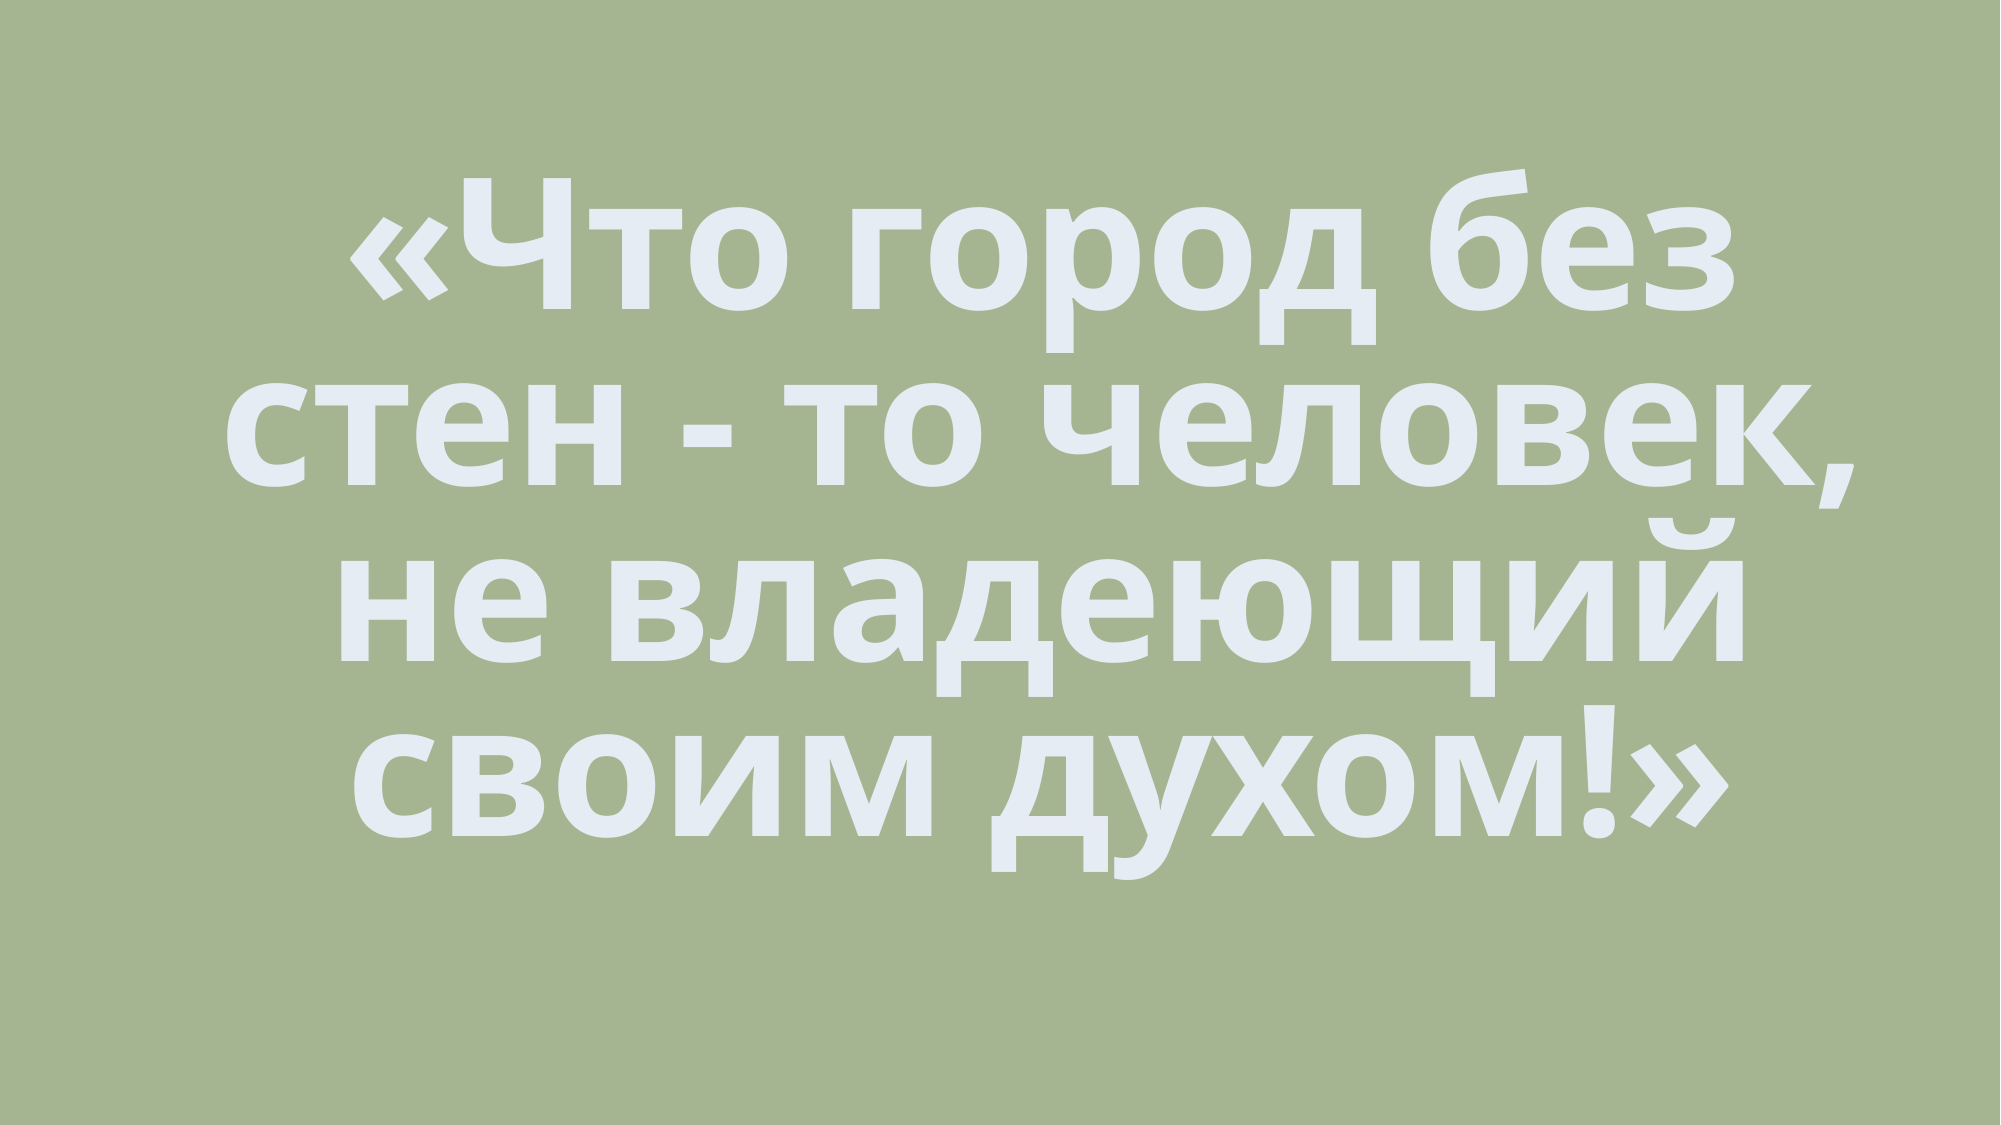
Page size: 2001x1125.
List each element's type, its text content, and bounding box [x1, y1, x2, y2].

title «Что город без стен - то человек, не владеющий своим духом!» [156, 546, 1926, 880]
